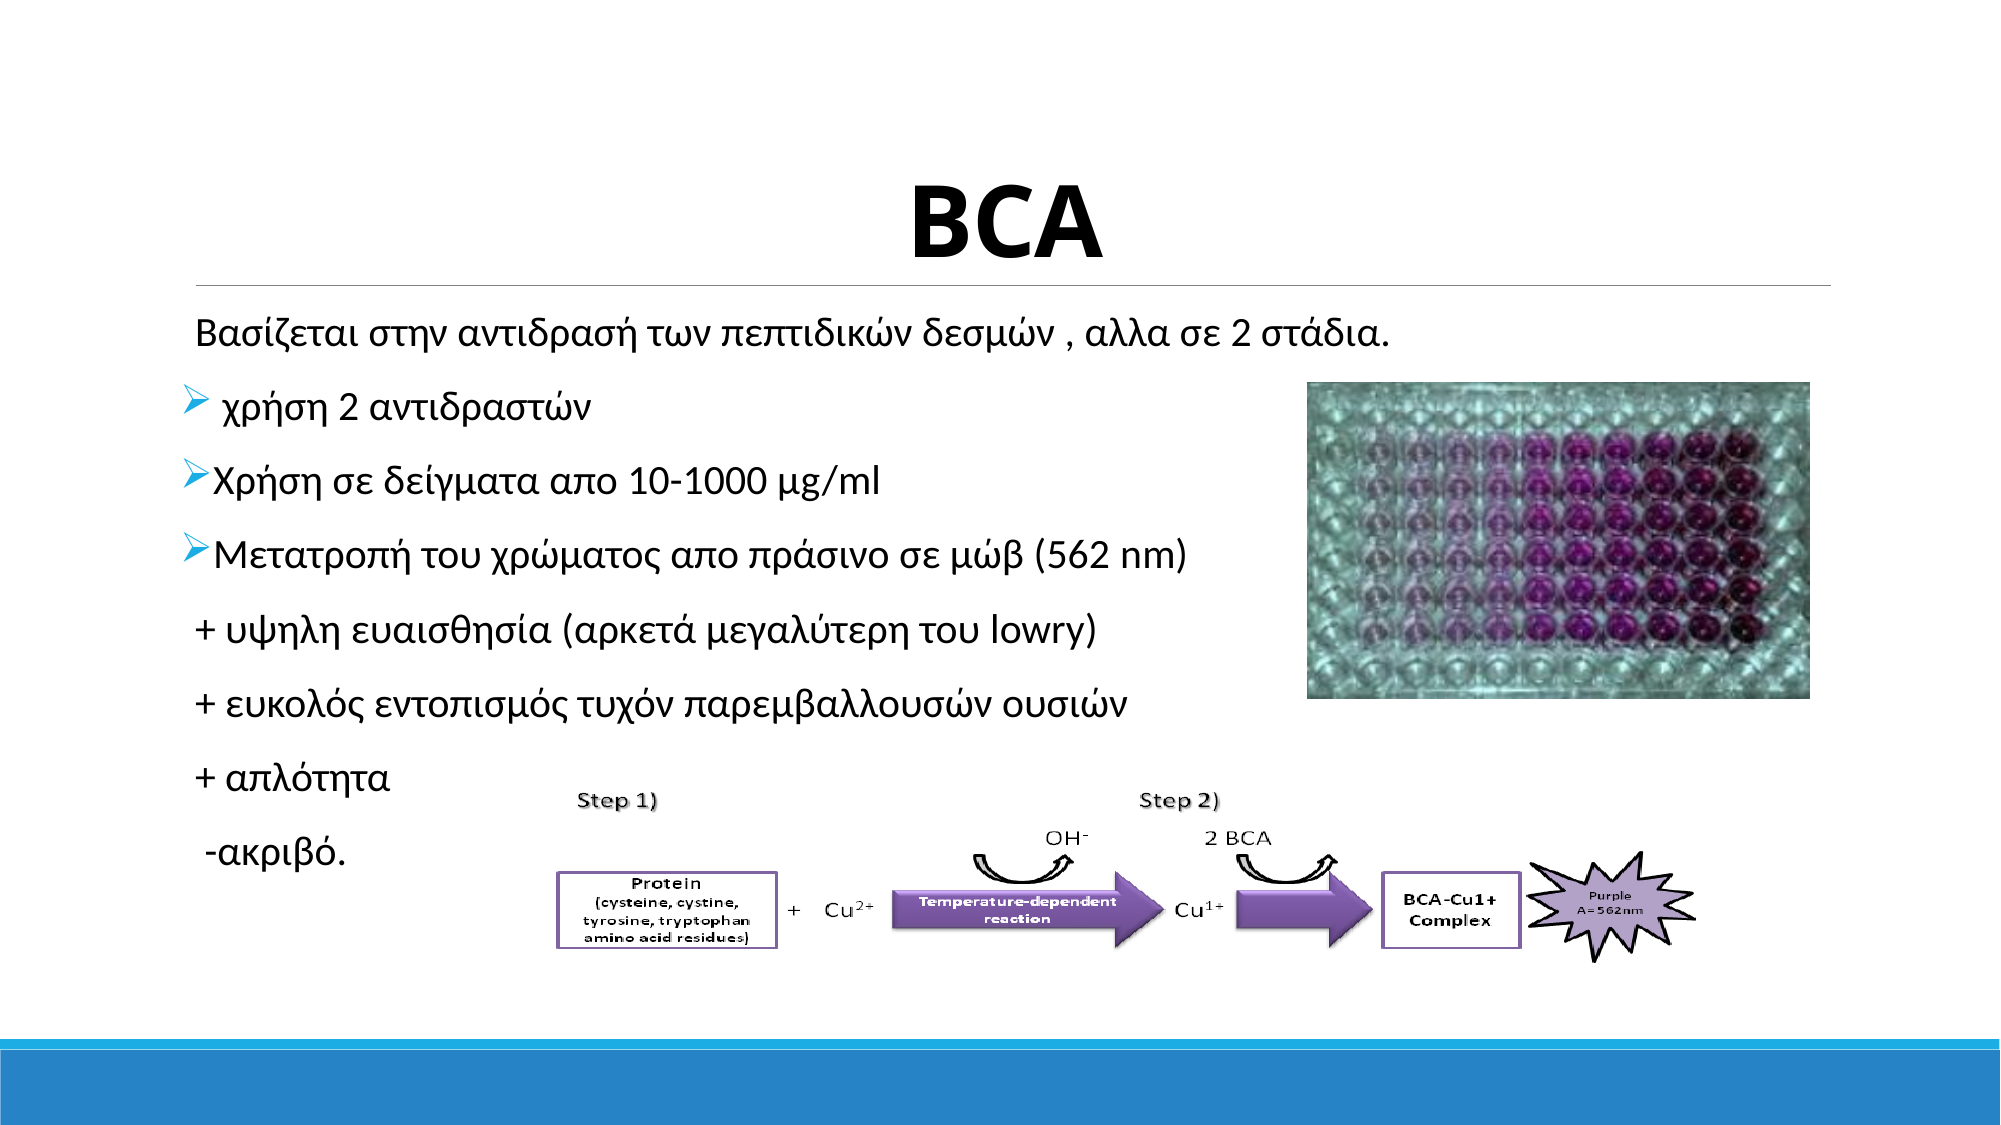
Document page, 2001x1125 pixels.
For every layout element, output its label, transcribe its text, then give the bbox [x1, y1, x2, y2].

picture [1306, 381, 1811, 699]
list Βασίζεται στην αντιδρασή των πεπτιδικών δεσμών , αλλα σε 2 στάδια. χρήση 2 αντιδραστών Χρήση σε δείγματα απο 10-1000 μg/ml Μετατροπή του χρώματος απο πράσινο σε μώβ (562 nm) + υψηλη ευαισθησία (αρκετά μεγαλύτερη του lowry) + ευκολός εντοπισμός τυχόν παρεμβαλλουσών ουσιών + απλότητα -ακριβό. [180, 302, 1830, 963]
title BCA [180, 47, 1830, 285]
picture [544, 754, 1696, 997]
